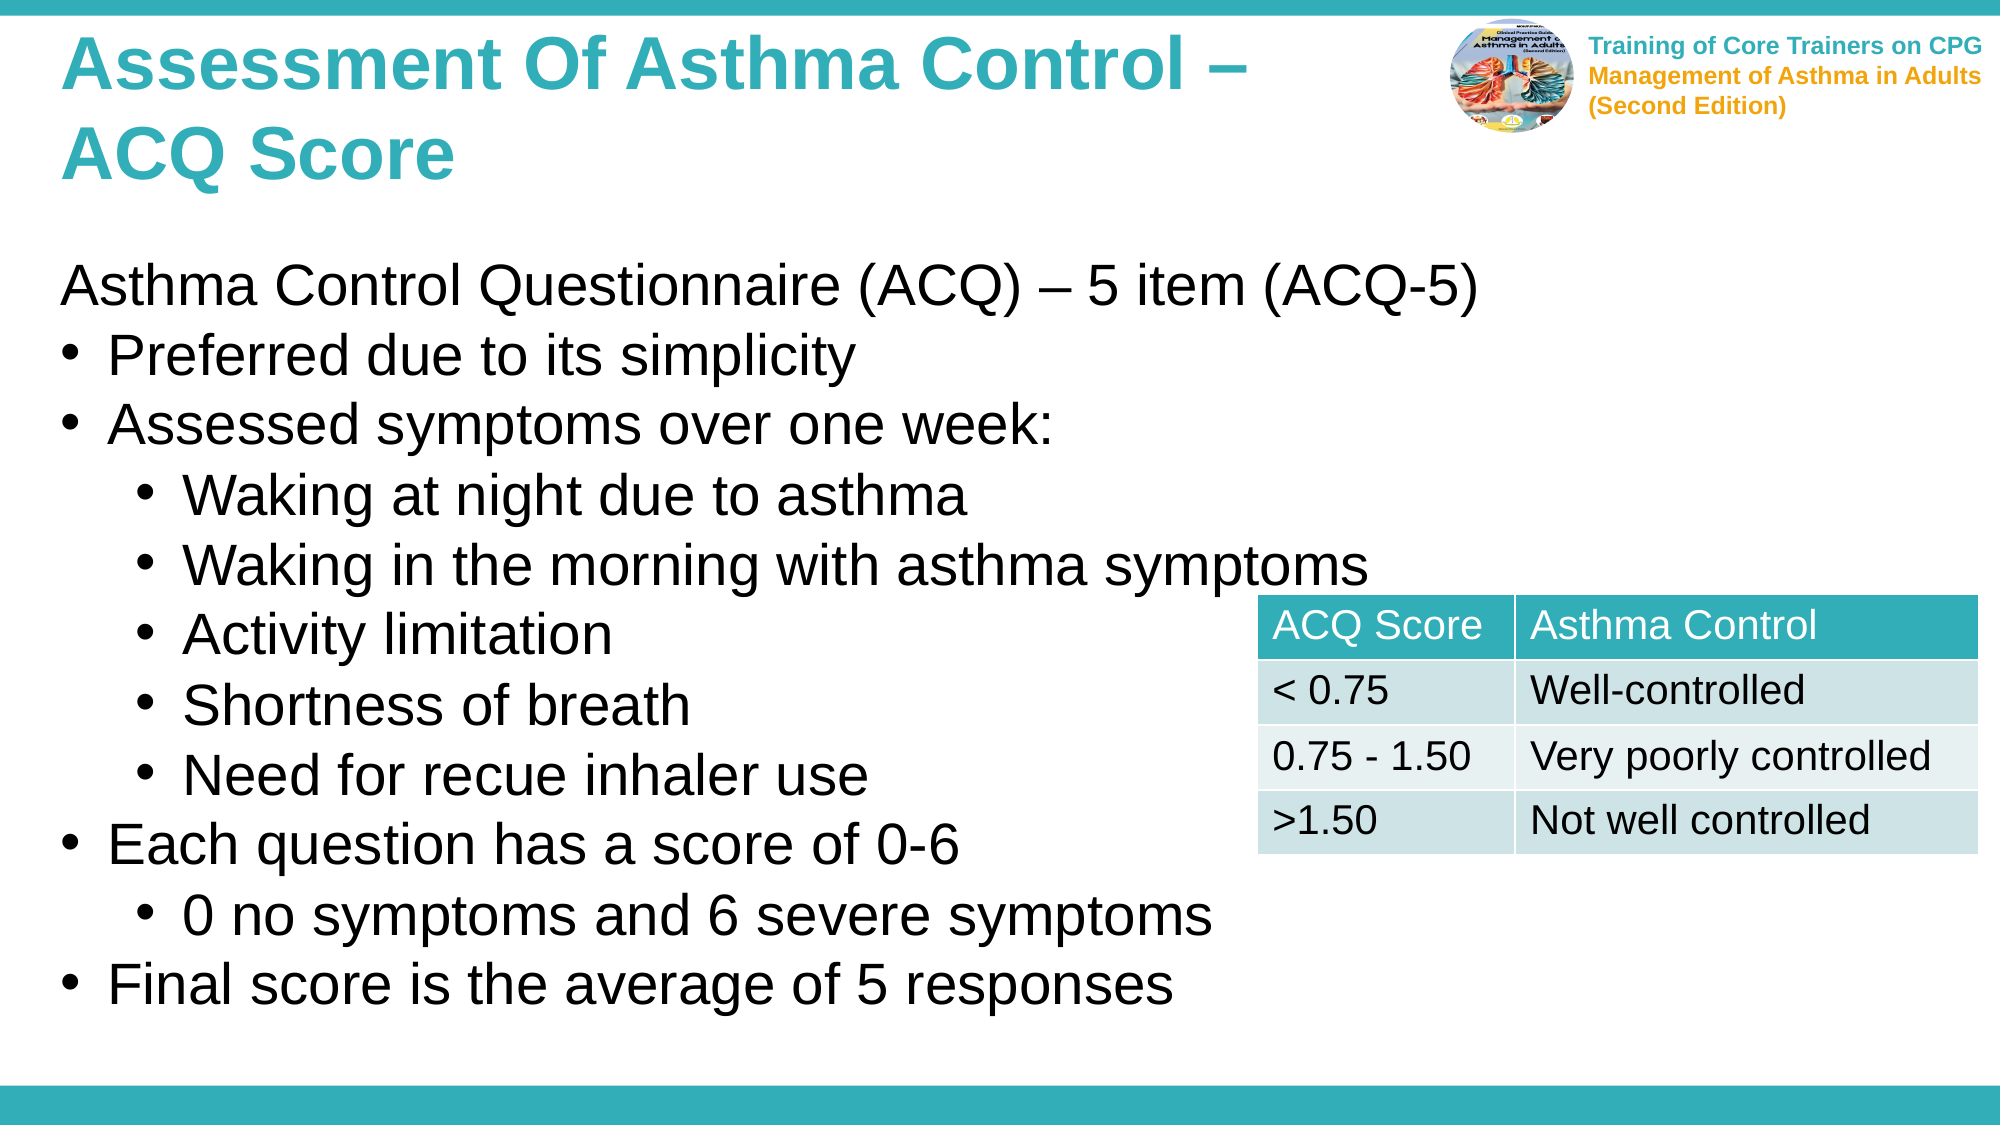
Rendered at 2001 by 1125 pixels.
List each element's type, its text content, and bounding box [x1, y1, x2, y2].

table_cell Not well controlled [1516, 791, 1978, 854]
table_cell 0.75 - 1.50 [1258, 726, 1514, 789]
table_cell Well-controlled [1516, 661, 1978, 724]
table_header Asthma Control [1516, 595, 1978, 659]
picture [1462, 18, 1561, 41]
text_box Assessment Of Asthma Control – ACQ Score [45, 41, 1955, 168]
table_cell >1.50 [1258, 791, 1514, 854]
table_header ACQ Score [1258, 595, 1514, 659]
table_cell Very poorly controlled [1516, 726, 1978, 789]
table_cell < 0.75 [1258, 661, 1514, 724]
text_box Asthma Control Questionnaire (ACQ) – 5 item (ACQ-5) Preferred due to its simplicity Assessed symptoms over one week: Waking at night due to asthma Waking in the morning with asthma symptoms Activity limitation Shortness of breath Need for recue inhaler use Each question has a score of 0-6 0 no symptoms and 6 severe symptoms Final score is the average of 5 responses [45, 239, 1543, 1125]
